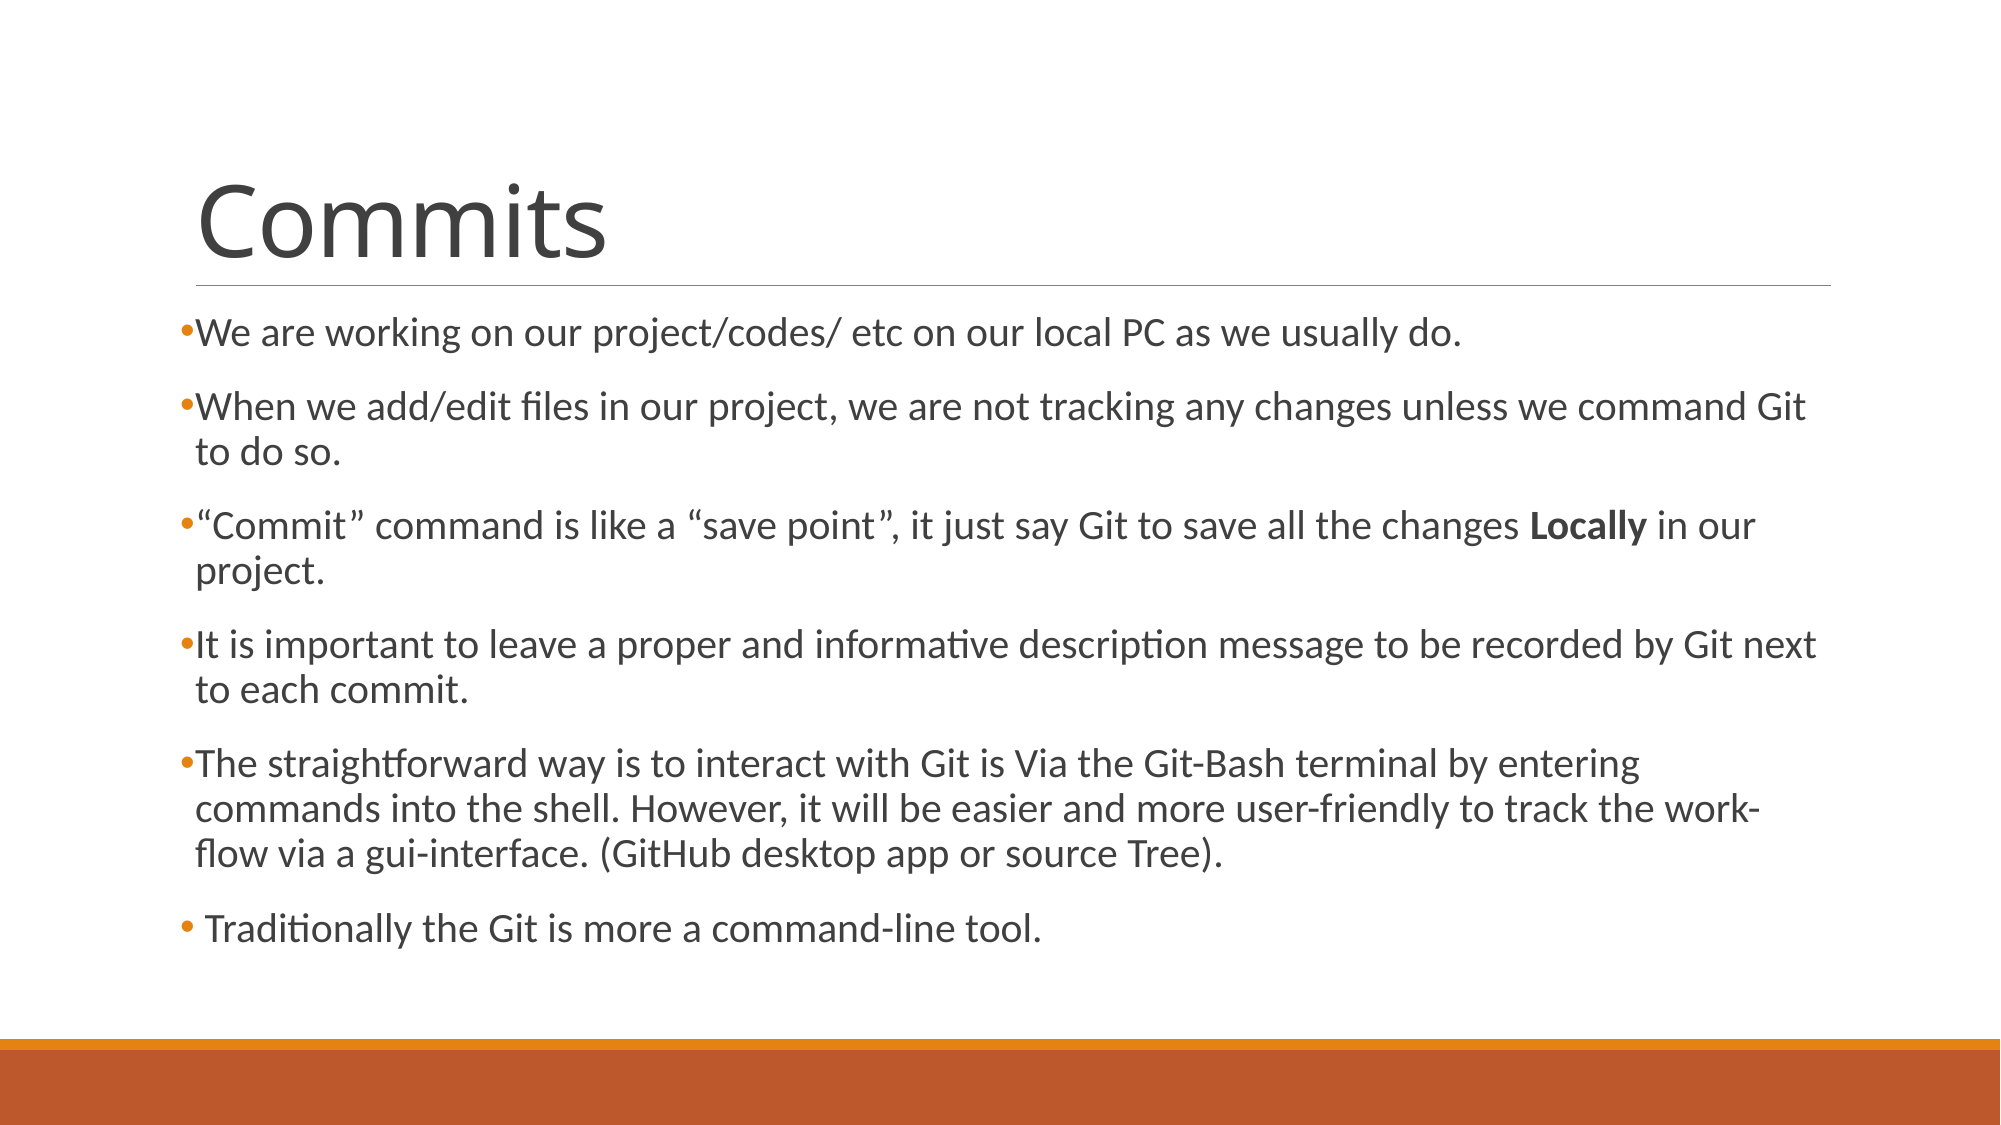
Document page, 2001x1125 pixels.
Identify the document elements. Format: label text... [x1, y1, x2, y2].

title Commits [180, 47, 1830, 285]
list We are working on our project/codes/ etc on our local PC as we usually do. When we add/edit files in our project, we are not tracking any changes unless we command Git to do so. “Commit” command is like a “save point”, it just say Git to save all the changes Locally in our project. It is important to leave a proper and informative description message to be recorded by Git next to each commit. The straightforward way is to interact with Git is Via the Git-Bash terminal by entering commands into the shell. However, it will be easier and more user-friendly to track the work-flow via a gui-interface. (GitHub desktop app or source Tree). Traditionally the Git is more a command-line tool. [180, 302, 1830, 963]
